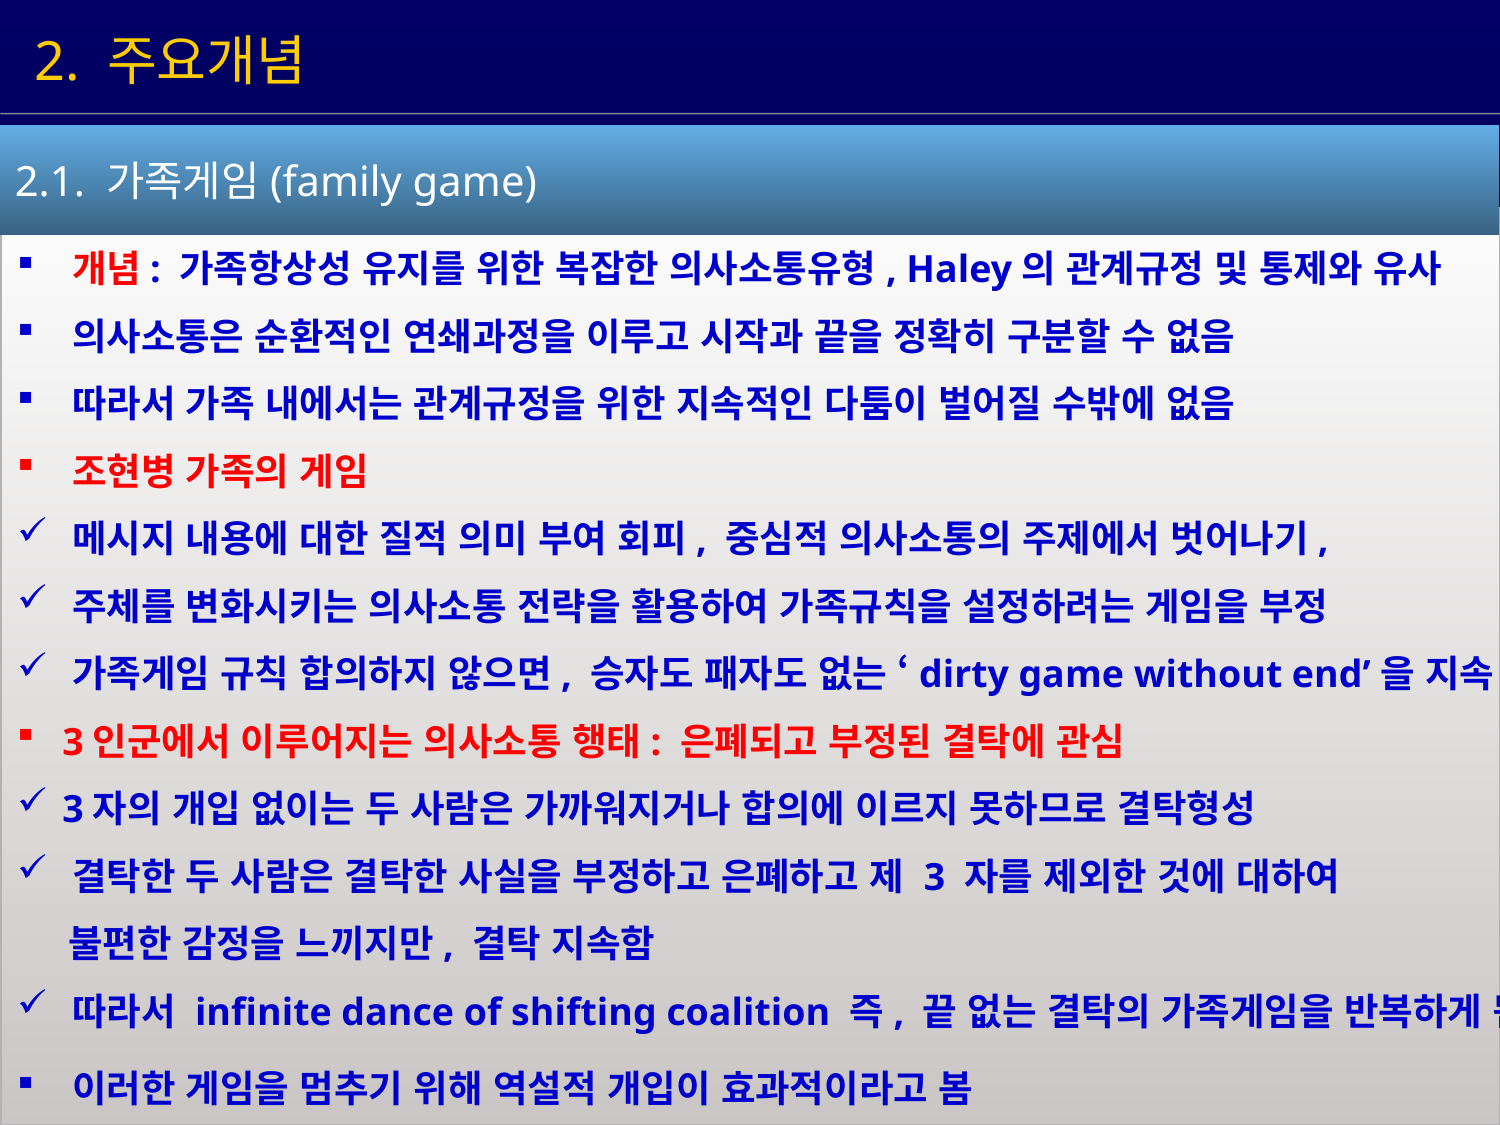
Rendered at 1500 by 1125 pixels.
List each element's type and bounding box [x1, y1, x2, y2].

text_box [0, 18, 1500, 1125]
